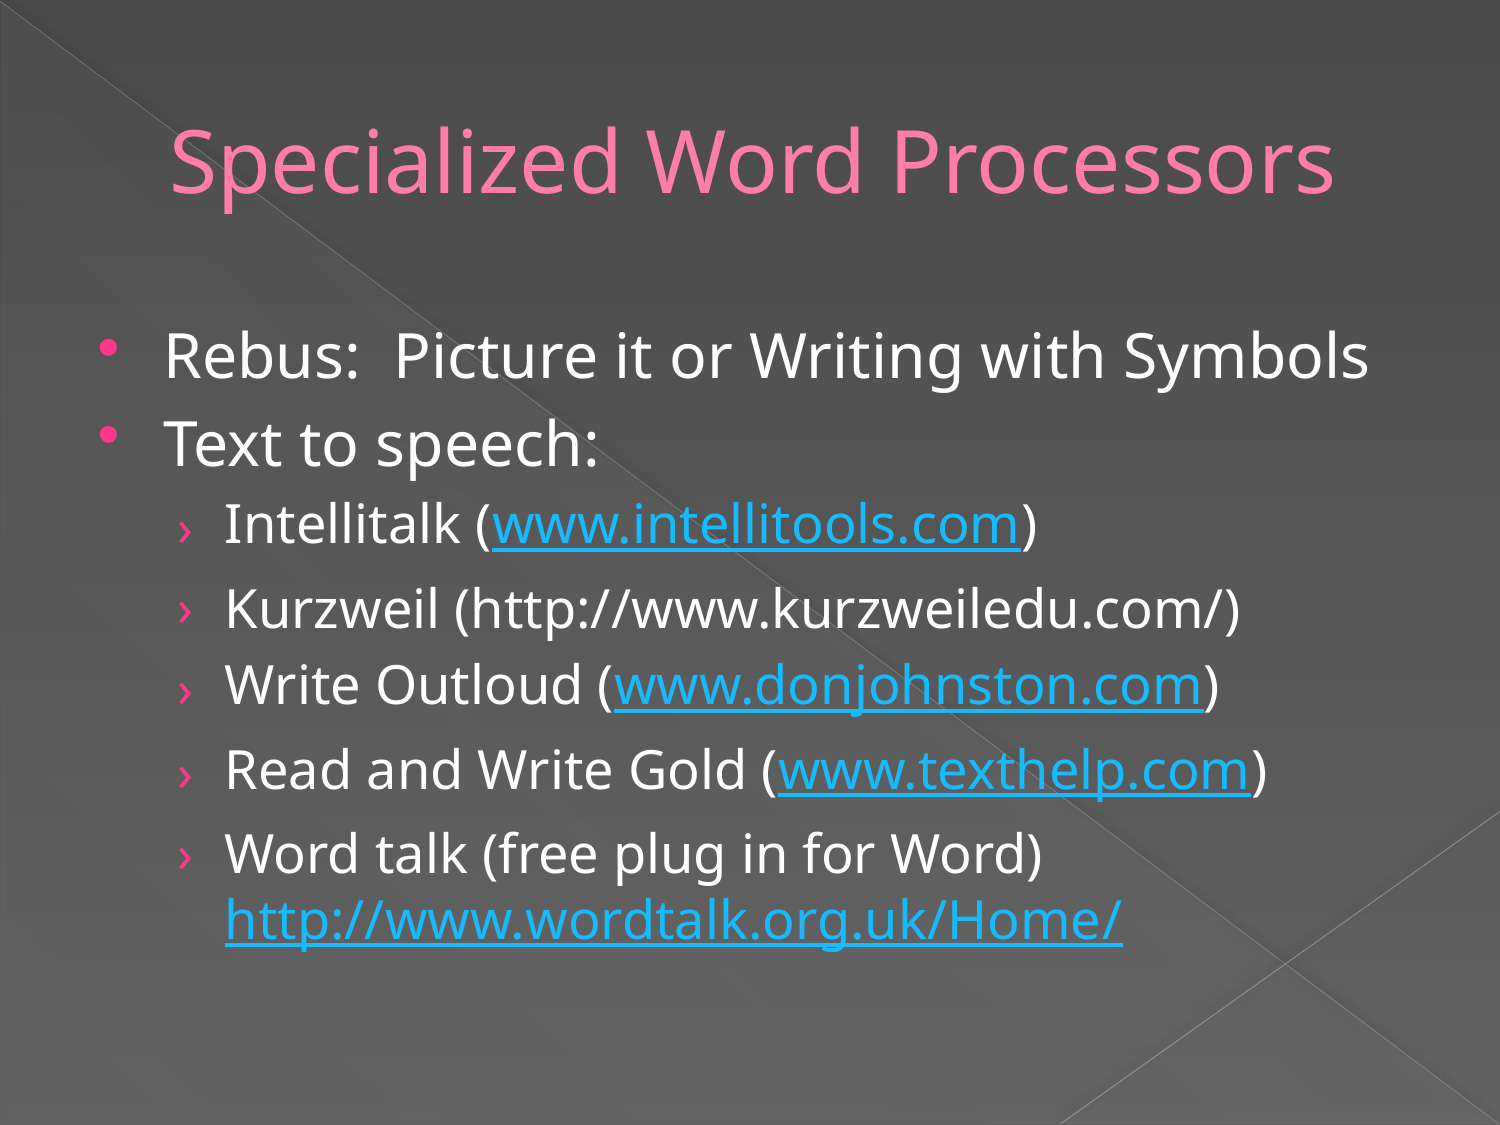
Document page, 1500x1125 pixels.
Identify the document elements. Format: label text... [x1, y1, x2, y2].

title Specialized Word Processors [75, 43, 1425, 274]
list Rebus: Picture it or Writing with Symbols Text to speech: Intellitalk (www.intellitools.com) Kurzweil (http://www.kurzweiledu.com/) Write Outloud (www.donjohnston.com) Read and Write Gold (www.texthelp.com) Word talk (free plug in for Word) http://www.wordtalk.org.uk/Home/ [75, 308, 1425, 1059]
